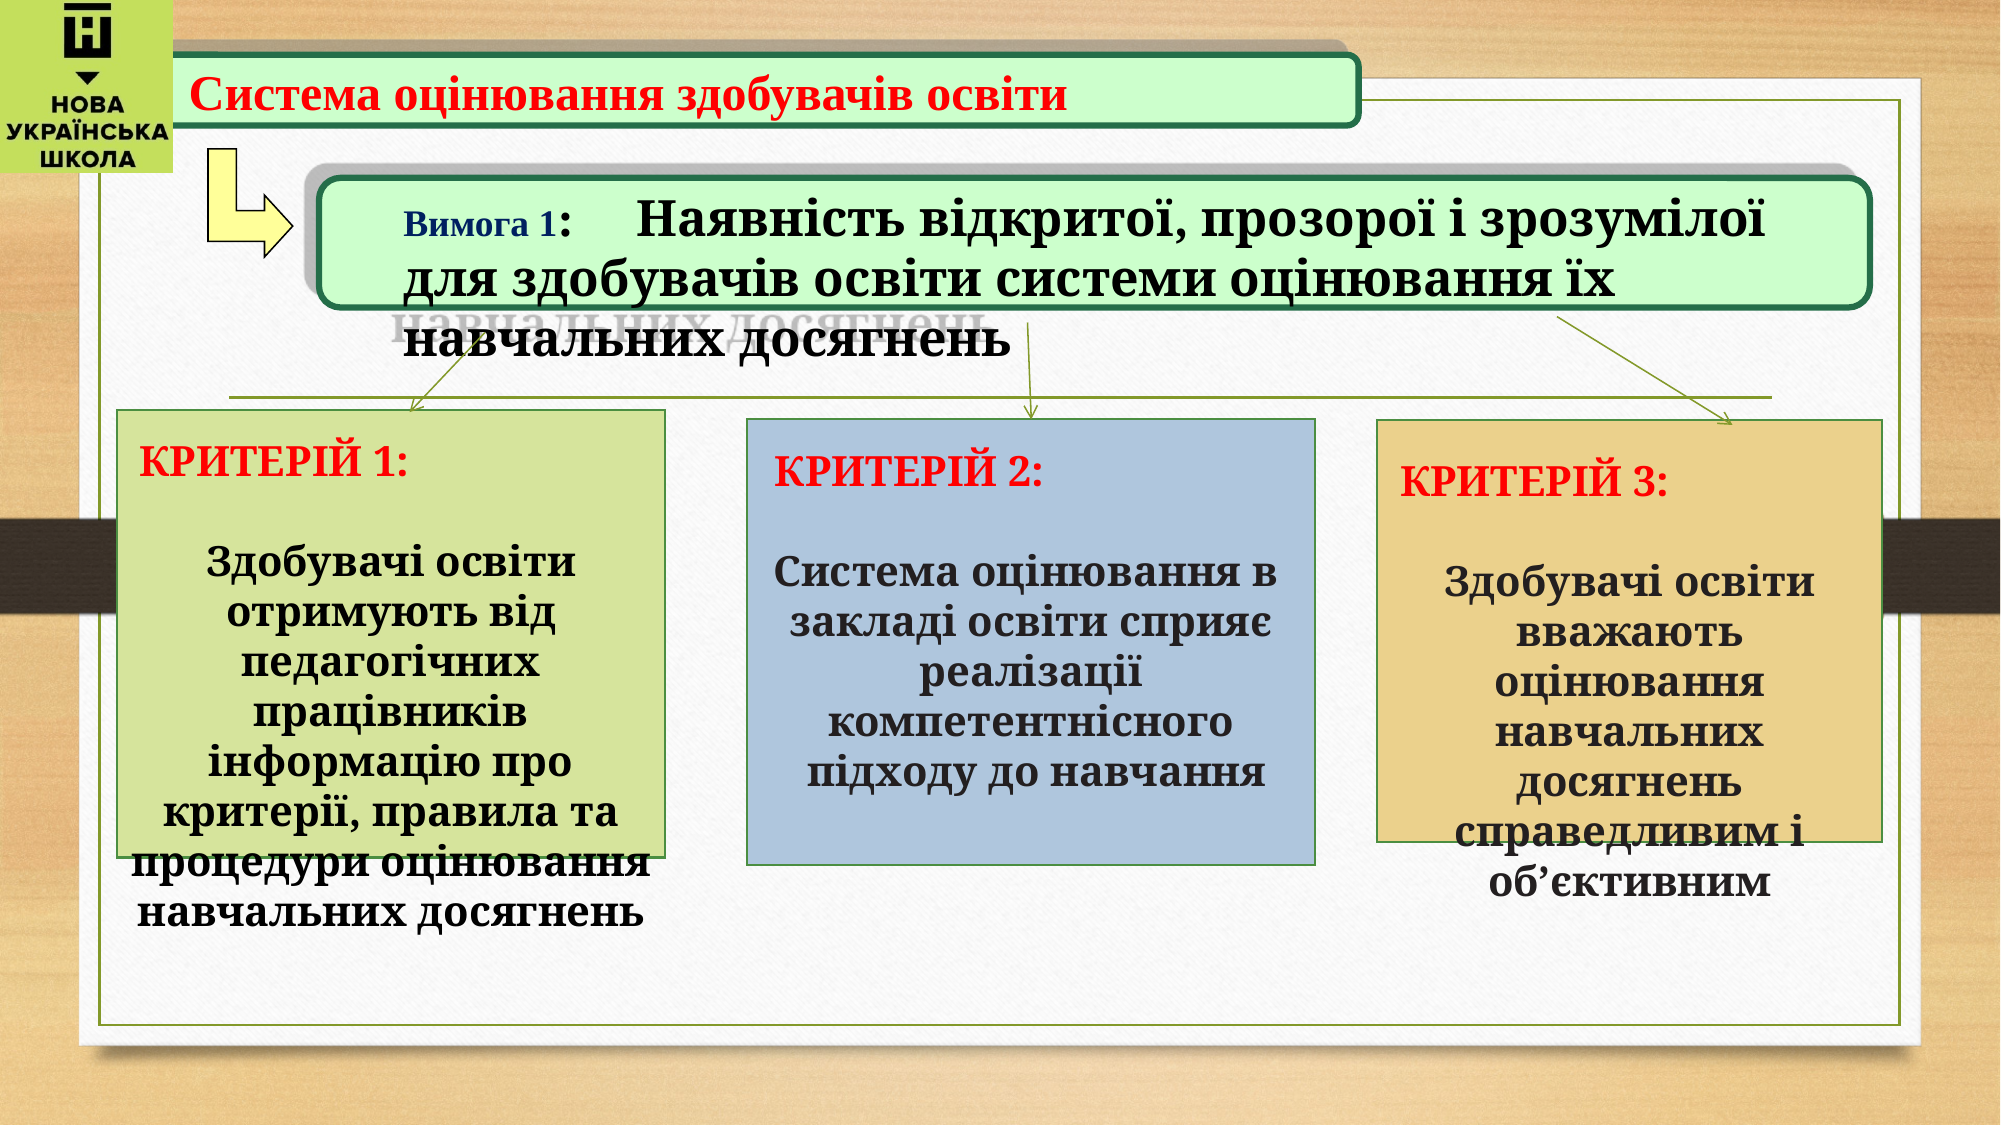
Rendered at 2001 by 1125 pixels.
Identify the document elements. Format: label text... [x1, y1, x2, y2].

text_box КРИТЕРІЙ 2: Система оцінювання в закладі освіти сприяє реалізації компетентнісного підходу до навчання [747, 419, 1315, 865]
text_box КРИТЕРІЙ 1: Здобувачі освіти отримують від педагогічних працівників інформацію про критерії, правила та процедури оцінювання навчальних досягнень [117, 409, 666, 858]
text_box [407, 334, 488, 411]
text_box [980, 368, 1079, 374]
text_box Вимога 1: Наявність відкритої, прозорої і зрозумілої для здобувачів освіти системи оцінювання їх навчальних досягнень [318, 177, 1870, 308]
text_box [207, 148, 293, 257]
text_box КРИТЕРІЙ 3: Здобувачі освіти вважають оцінювання навчальних досягнень справедливим і об’єктивним [1377, 419, 1883, 843]
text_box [1556, 316, 1733, 426]
picture [0, 0, 2001, 1125]
text_box Система оцінювання здобувачів освіти [173, 54, 1359, 126]
